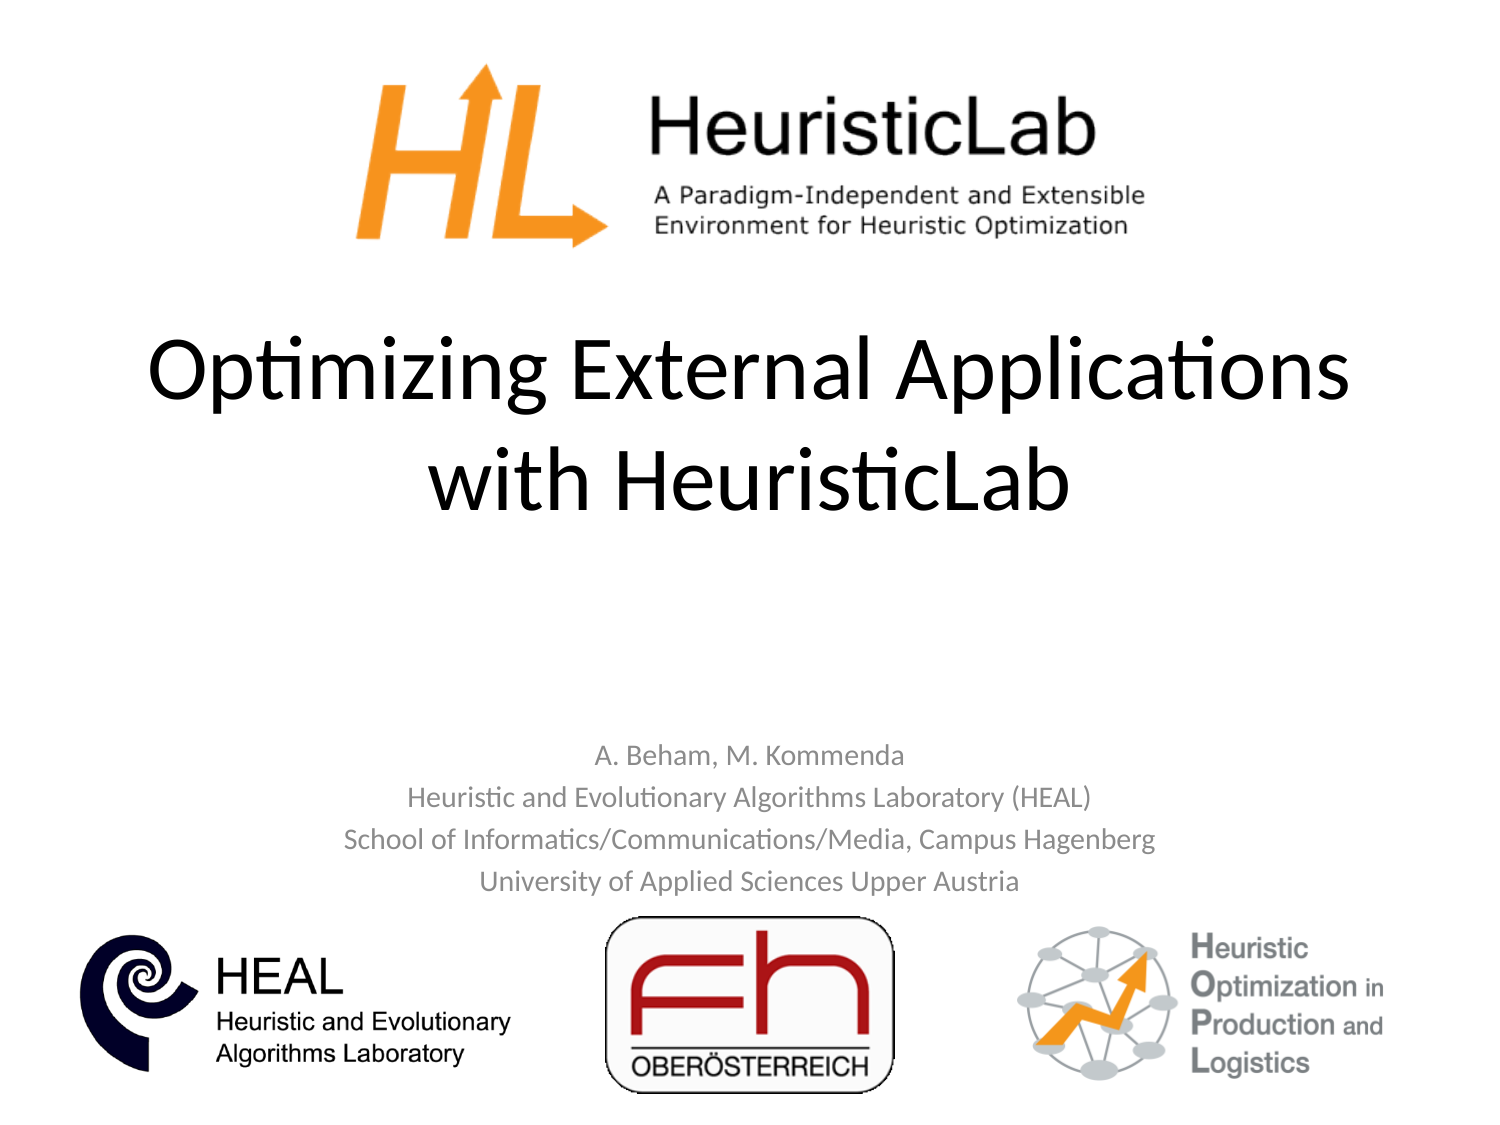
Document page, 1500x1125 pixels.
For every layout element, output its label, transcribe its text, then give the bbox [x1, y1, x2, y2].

text_box A. Beham, M. Kommenda Heuristic and Evolutionary Algorithms Laboratory (HEAL) School of Informatics/Communications/Media, Campus Hagenberg University of Applied Sciences Upper Austria [0, 727, 1500, 905]
title Optimizing External Applications with HeuristicLab [0, 297, 1500, 539]
picture [605, 916, 895, 1094]
picture [249, 55, 1251, 256]
picture [1013, 916, 1393, 1089]
picture [76, 930, 514, 1075]
